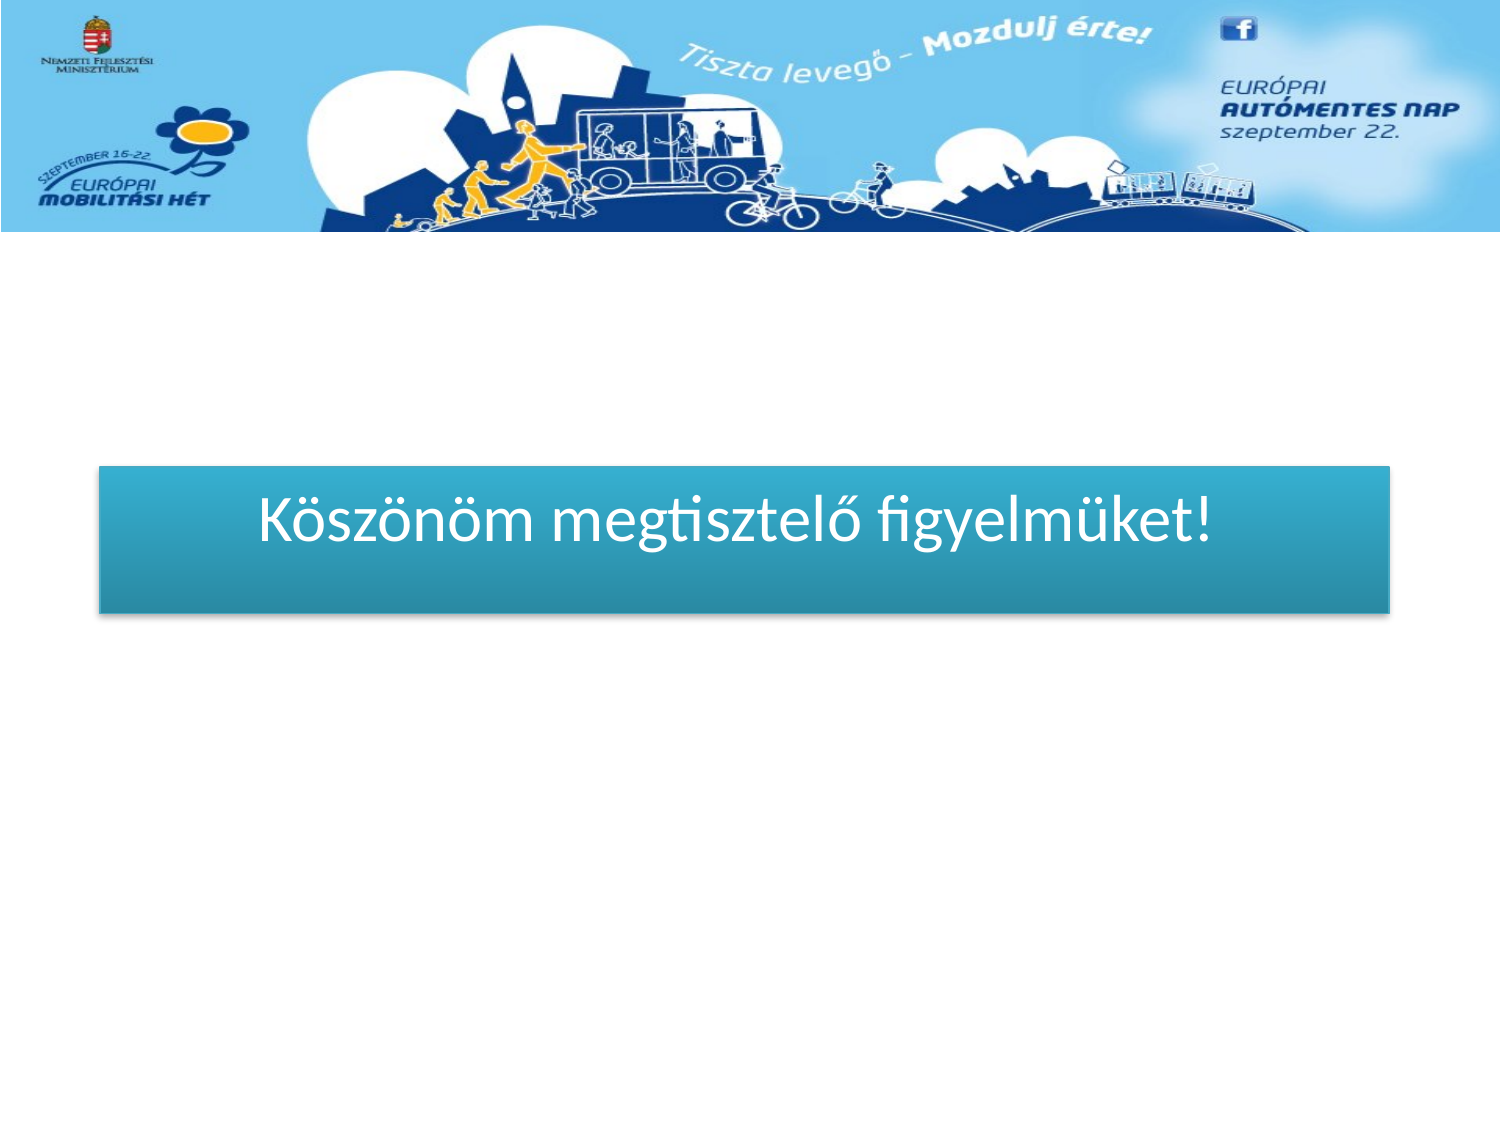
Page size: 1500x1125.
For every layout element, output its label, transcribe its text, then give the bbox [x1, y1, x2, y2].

picture [1, 0, 1500, 232]
list Köszönöm megtisztelő figyelmüket! [99, 466, 1390, 614]
